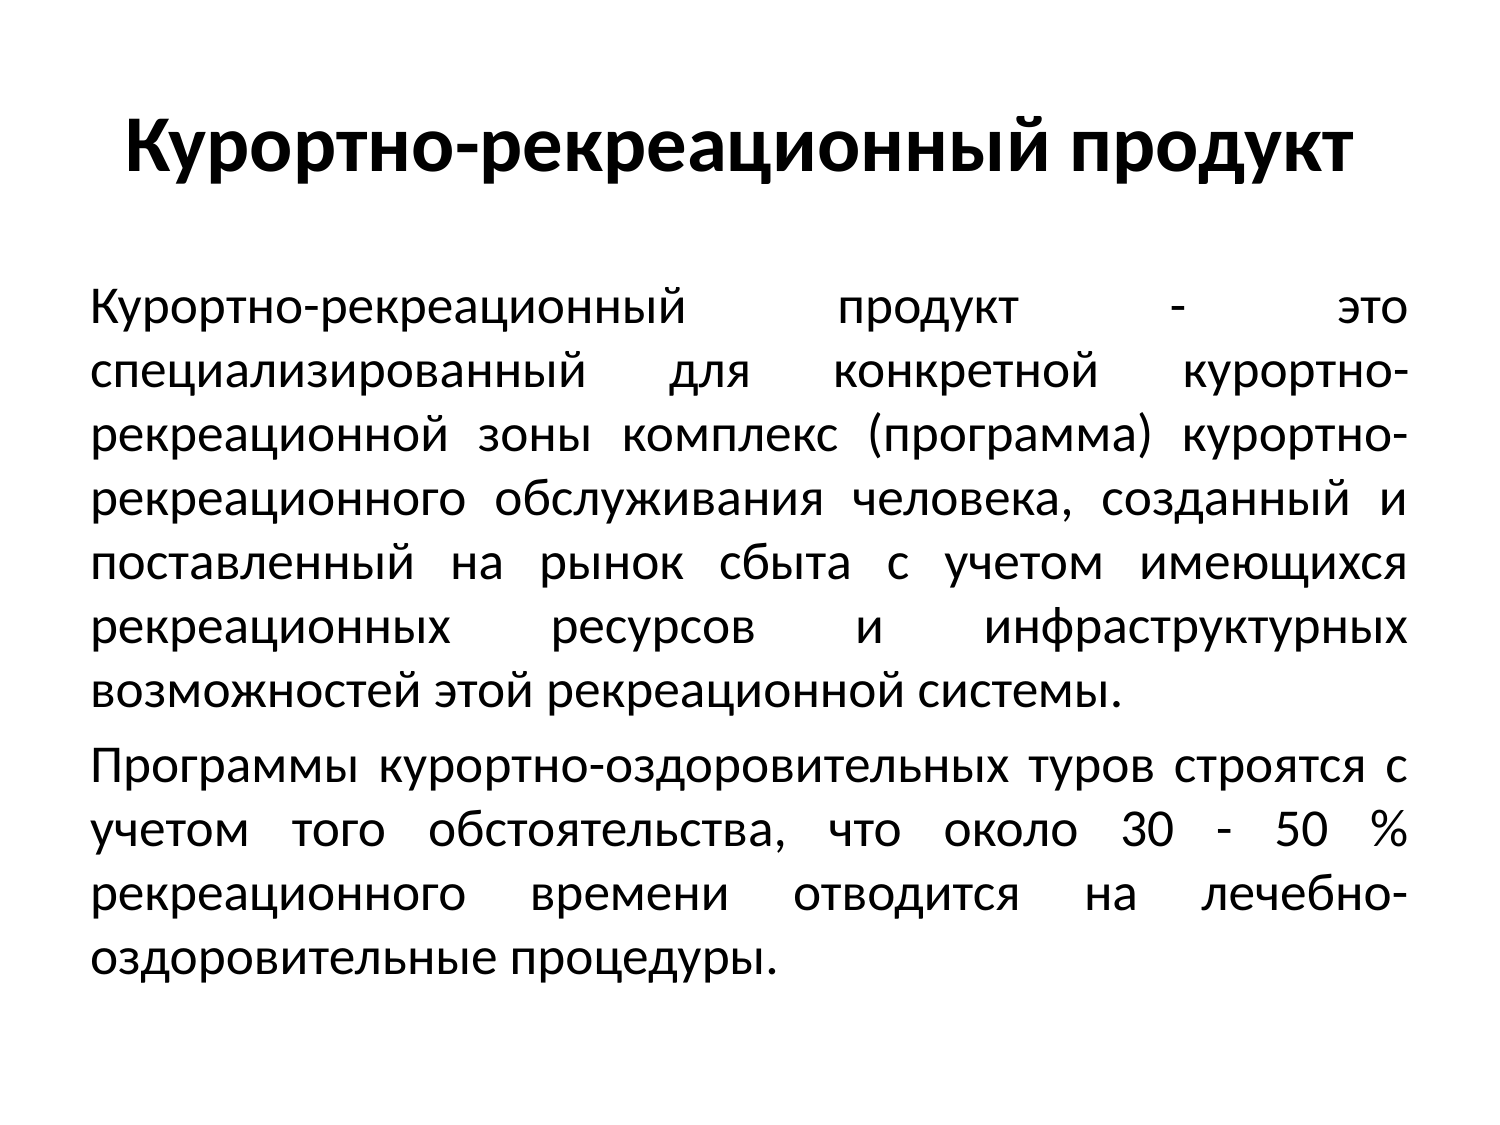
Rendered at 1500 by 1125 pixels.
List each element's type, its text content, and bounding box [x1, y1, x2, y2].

list Курортно-рекреационный продукт - это специализированный для конкретной курортно-рекреационной зоны комплекс (программа) курортно-рекреационного обслуживания человека, созданный и поставленный на рынок сбыта с учетом имеющихся рекреационных ресурсов и инфраструктурных возможностей этой рекреационной системы. Программы курортно-оздоровительных туров строятся с учетом того обстоятельства, что около 30 - 50 % рекреационного времени отводится на лечебно-оздоровительные процедуры. [75, 262, 1425, 1005]
title Курортно-рекреационный продукт [75, 45, 1425, 233]
